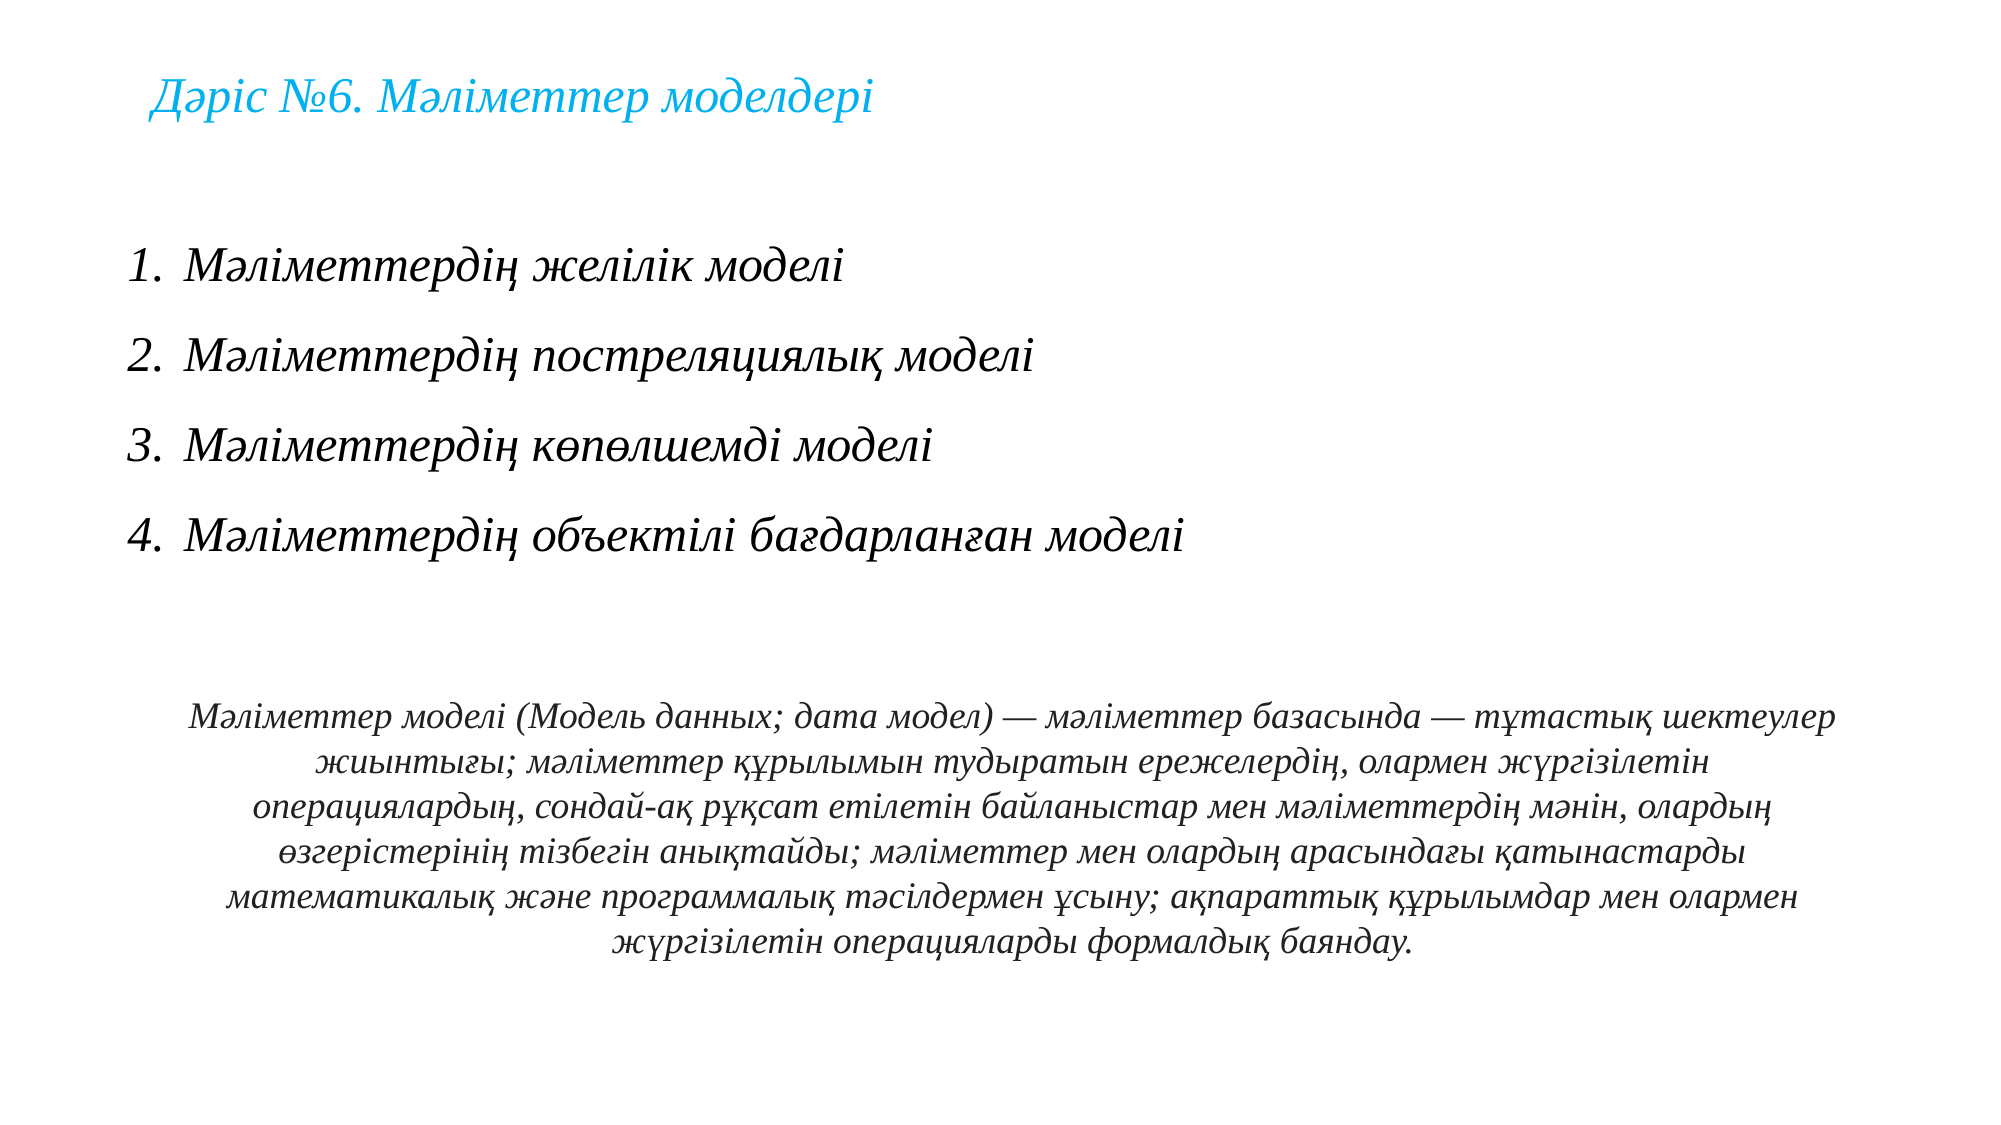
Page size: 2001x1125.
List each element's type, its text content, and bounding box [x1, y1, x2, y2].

title Дәріс №6. Мәліметтер моделдері [137, 59, 1863, 193]
text_box Мәліметтердің желілік моделі Мәліметтердің постреляциялық моделі Мәліметтердің көпөлшемді моделі Мәліметтердің объектілі бағдарланған моделі [112, 193, 1943, 569]
text_box Мәліметтер моделі (Модель данных; дата модел) — мәліметтер базасында — тұтастық шектеулер жиынтығы; мәліметтер құрылымын тудыратын ережелердің, олармен жүргізілетін операциялардың, сондай-ақ рұқсат етілетін байланыстар мен мәліметтердің мәнін, олардың өзгерістерінің тізбегін анықтайды; мәліметтер мен олардың арасындағы қатынастарды математикалық және программалық тәсілдермен ұсыну; ақпараттық құрылымдар мен олармен жүргізілетін операцияларды формалдық баяндау. [163, 684, 1863, 969]
